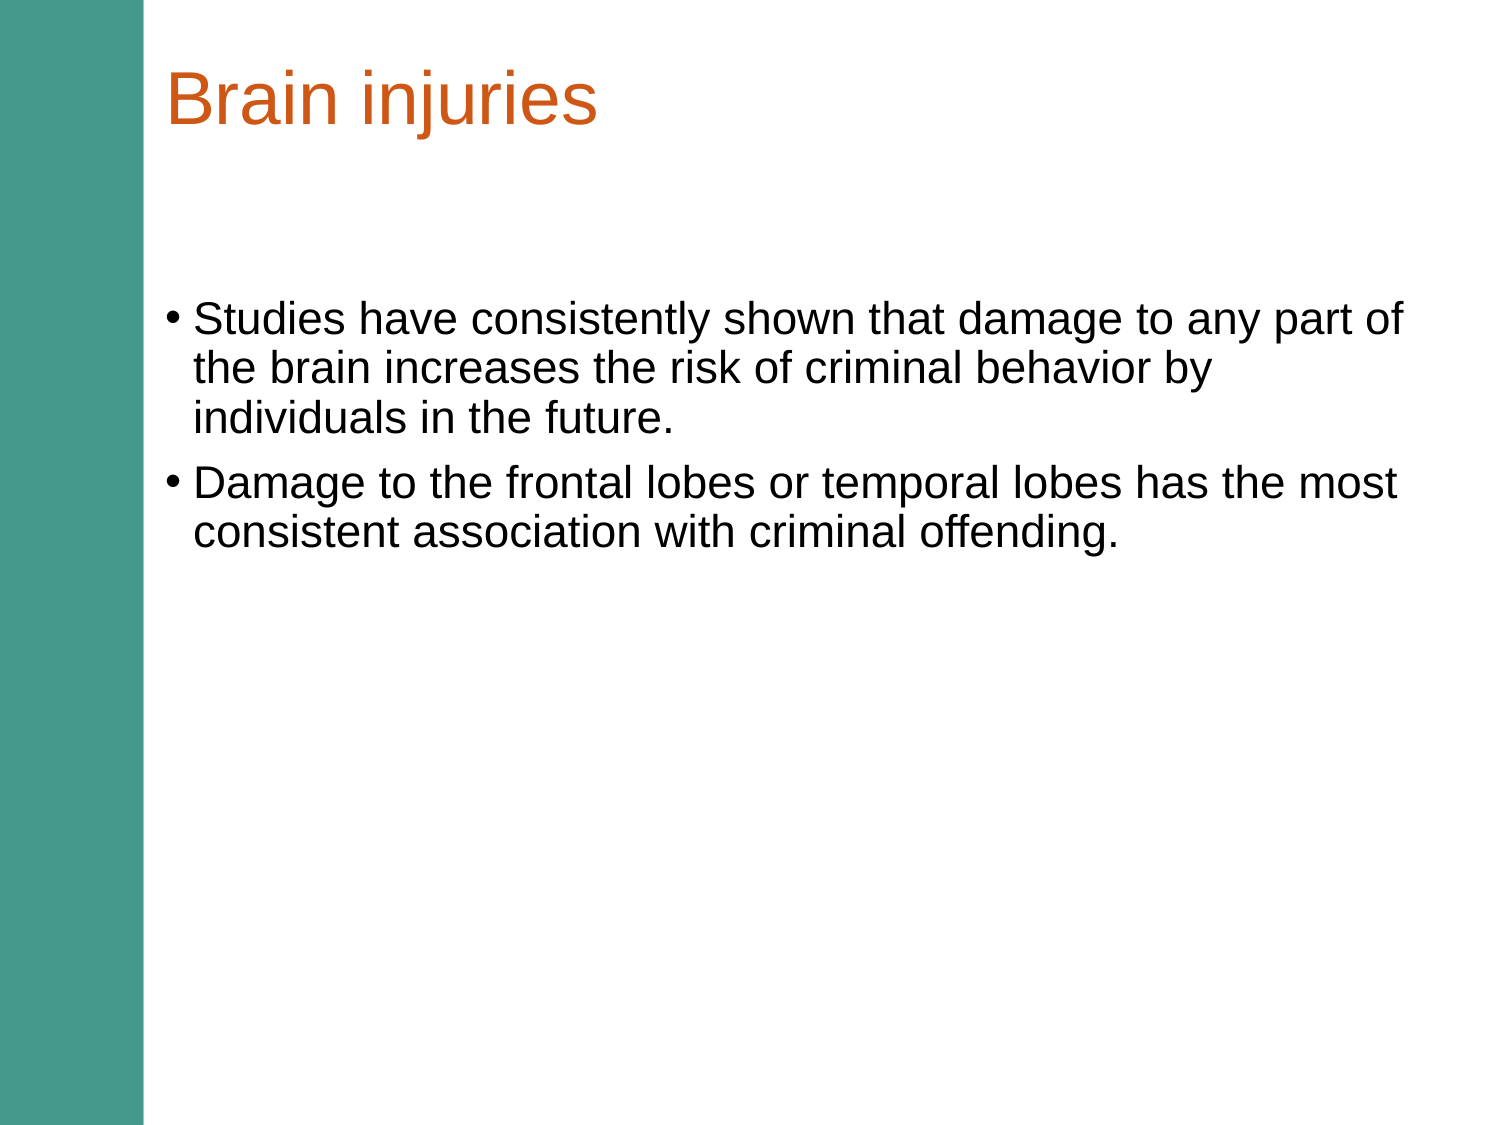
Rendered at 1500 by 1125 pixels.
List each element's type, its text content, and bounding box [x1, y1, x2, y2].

picture [0, 0, 1500, 1125]
list Studies have consistently shown that damage to any part of the brain increases the risk of criminal behavior by individuals in the future. Damage to the frontal lobes or temporal lobes has the most consistent association with criminal offending. [150, 287, 1444, 1002]
title Brain injuries [150, 37, 1444, 163]
